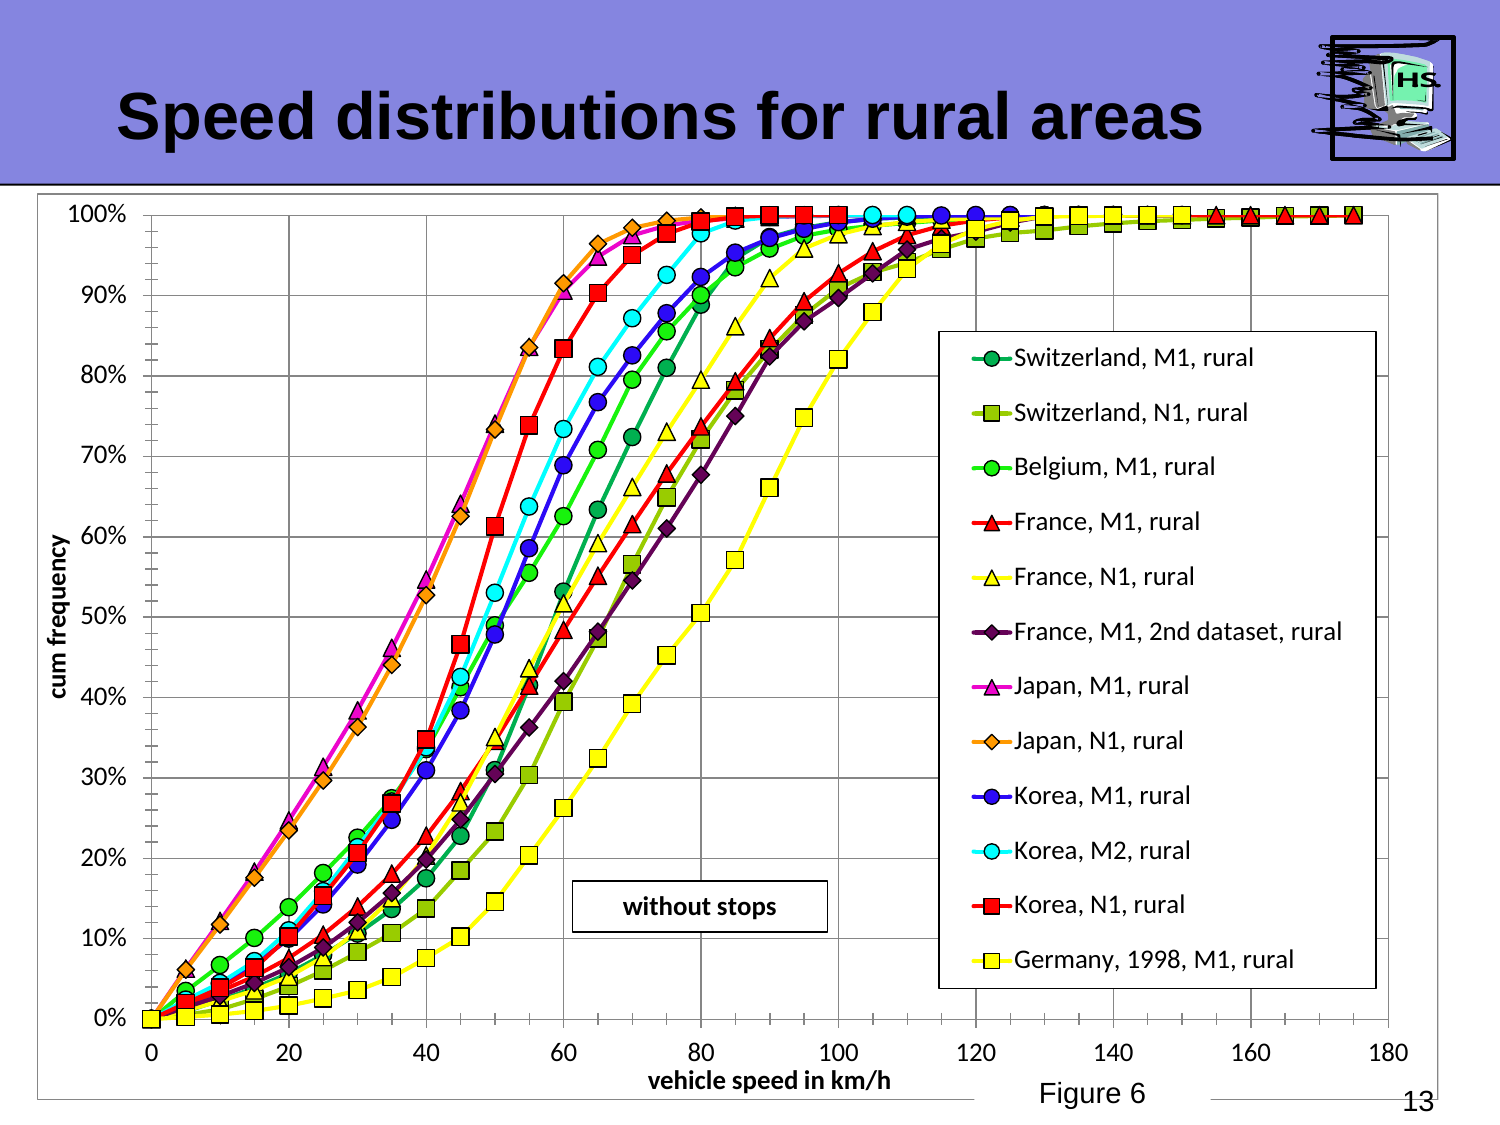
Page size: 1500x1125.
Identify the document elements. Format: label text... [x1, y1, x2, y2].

title Speed distributions for rural areas [29, 50, 1294, 175]
text_box Figure 6 [974, 1108, 1211, 1117]
text_box [187, 162, 1288, 191]
text_box 13 [1387, 1074, 1450, 1125]
picture [36, 193, 1439, 1101]
